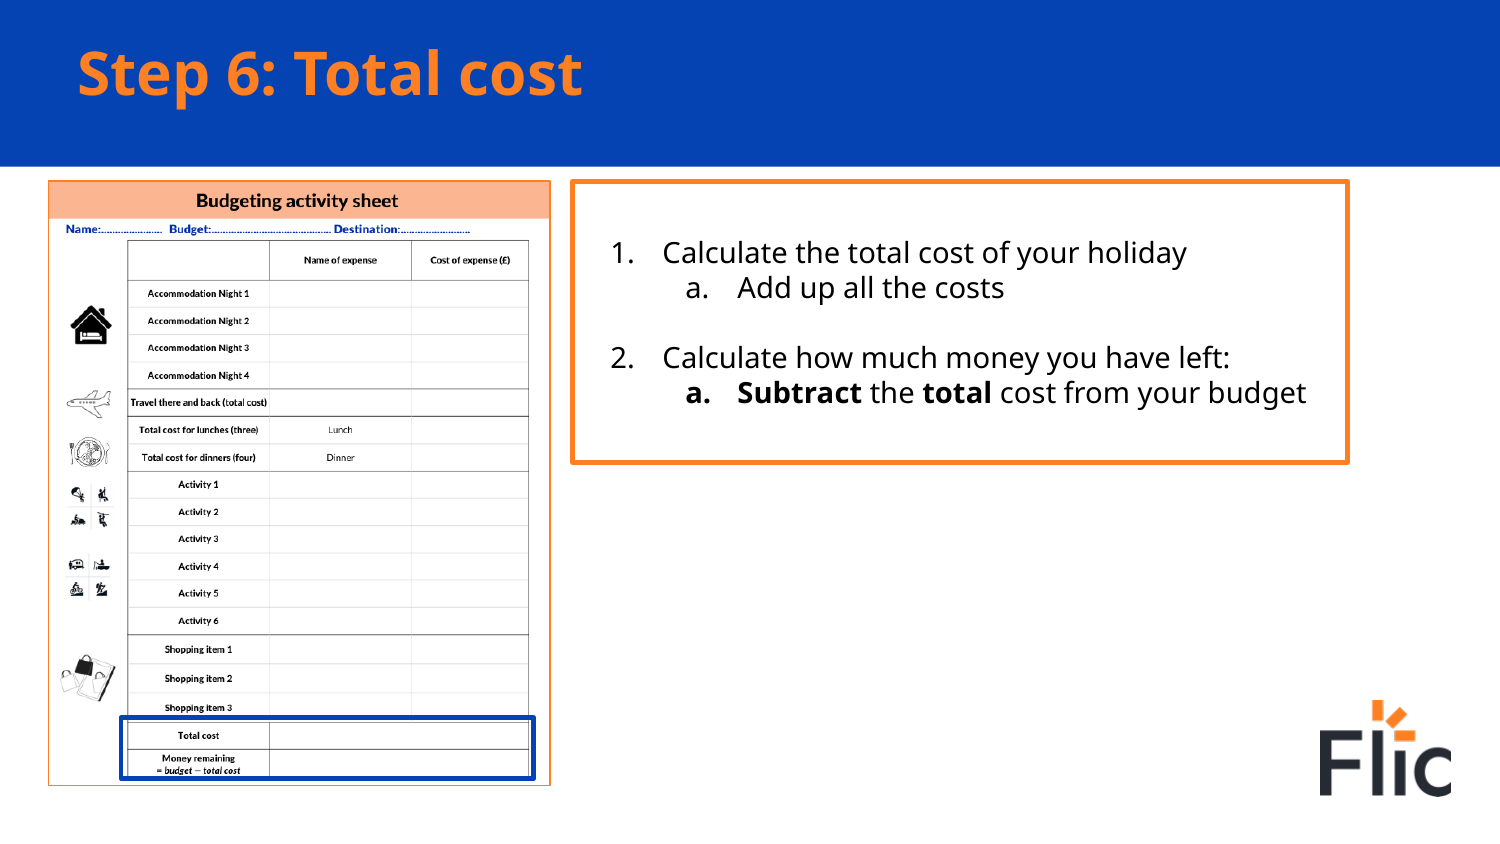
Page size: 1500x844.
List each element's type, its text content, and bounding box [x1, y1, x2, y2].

picture [1320, 700, 1451, 797]
picture [48, 181, 550, 785]
text_box Calculate the total cost of your holiday Add up all the costs Calculate how much money you have left: Subtract the total cost from your budget [572, 181, 1348, 463]
title Step 6: Total cost [62, 29, 1307, 114]
